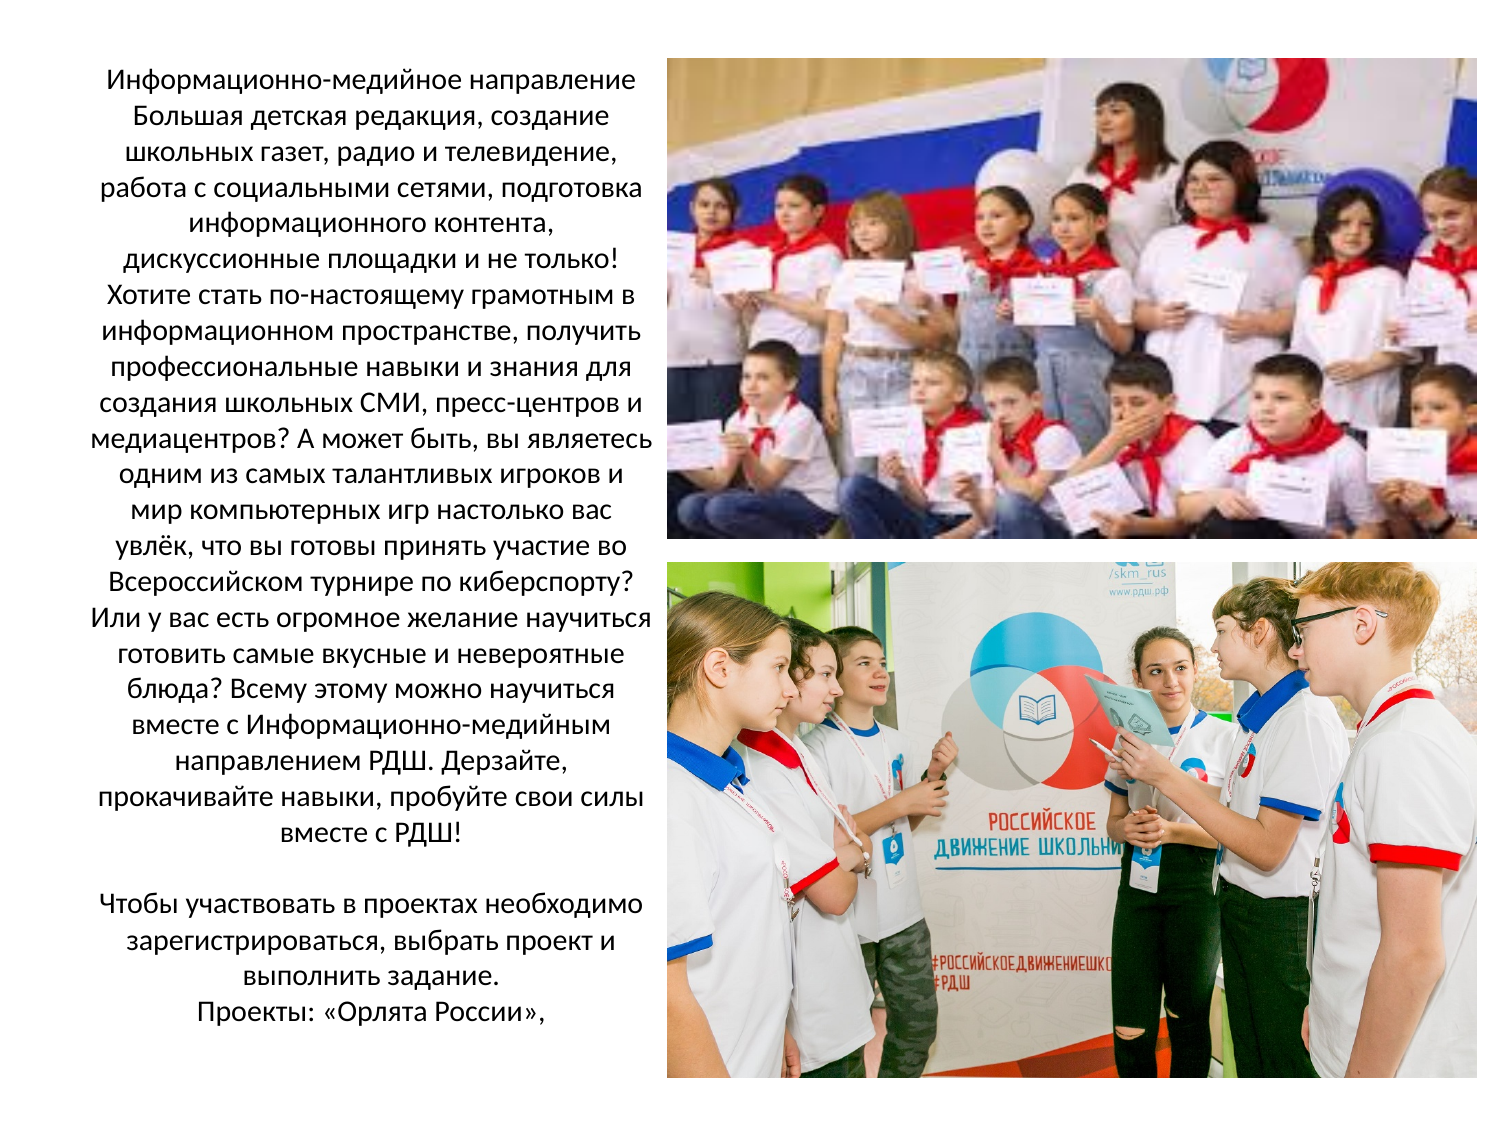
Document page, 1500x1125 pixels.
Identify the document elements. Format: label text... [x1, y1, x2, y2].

title Информационно-медийное направление Большая детская редакция, создание школьных газет, радио и телевидение, работа с социальными сетями, подготовка информационного контента, дискуссионные площадки и не только! Хотите стать по-настоящему грамотным в информационном пространстве, получить профессиональные навыки и знания для создания школьных СМИ, пресс-центров и медиацентров? А может быть, вы являетесь одним из самых талантливых игроков и мир компьютерных игр настолько вас увлёк, что вы готовы принять участие во Всероссийском турнире по киберспорту? Или у вас есть огромное желание научиться готовить самые вкусные и невероятные блюда? Всему этому можно научиться вместе с Информационно-медийным направлением РДШ. Дерзайте, прокачивайте навыки, пробуйте свои силы вместе с РДШ! Чтобы участвовать в проектах необходимо зарегистрироваться, выбрать проект и выполнить задание. Проекты: «Орлята России», [75, 45, 668, 1079]
picture [667, 58, 1477, 540]
picture [667, 562, 1477, 1079]
